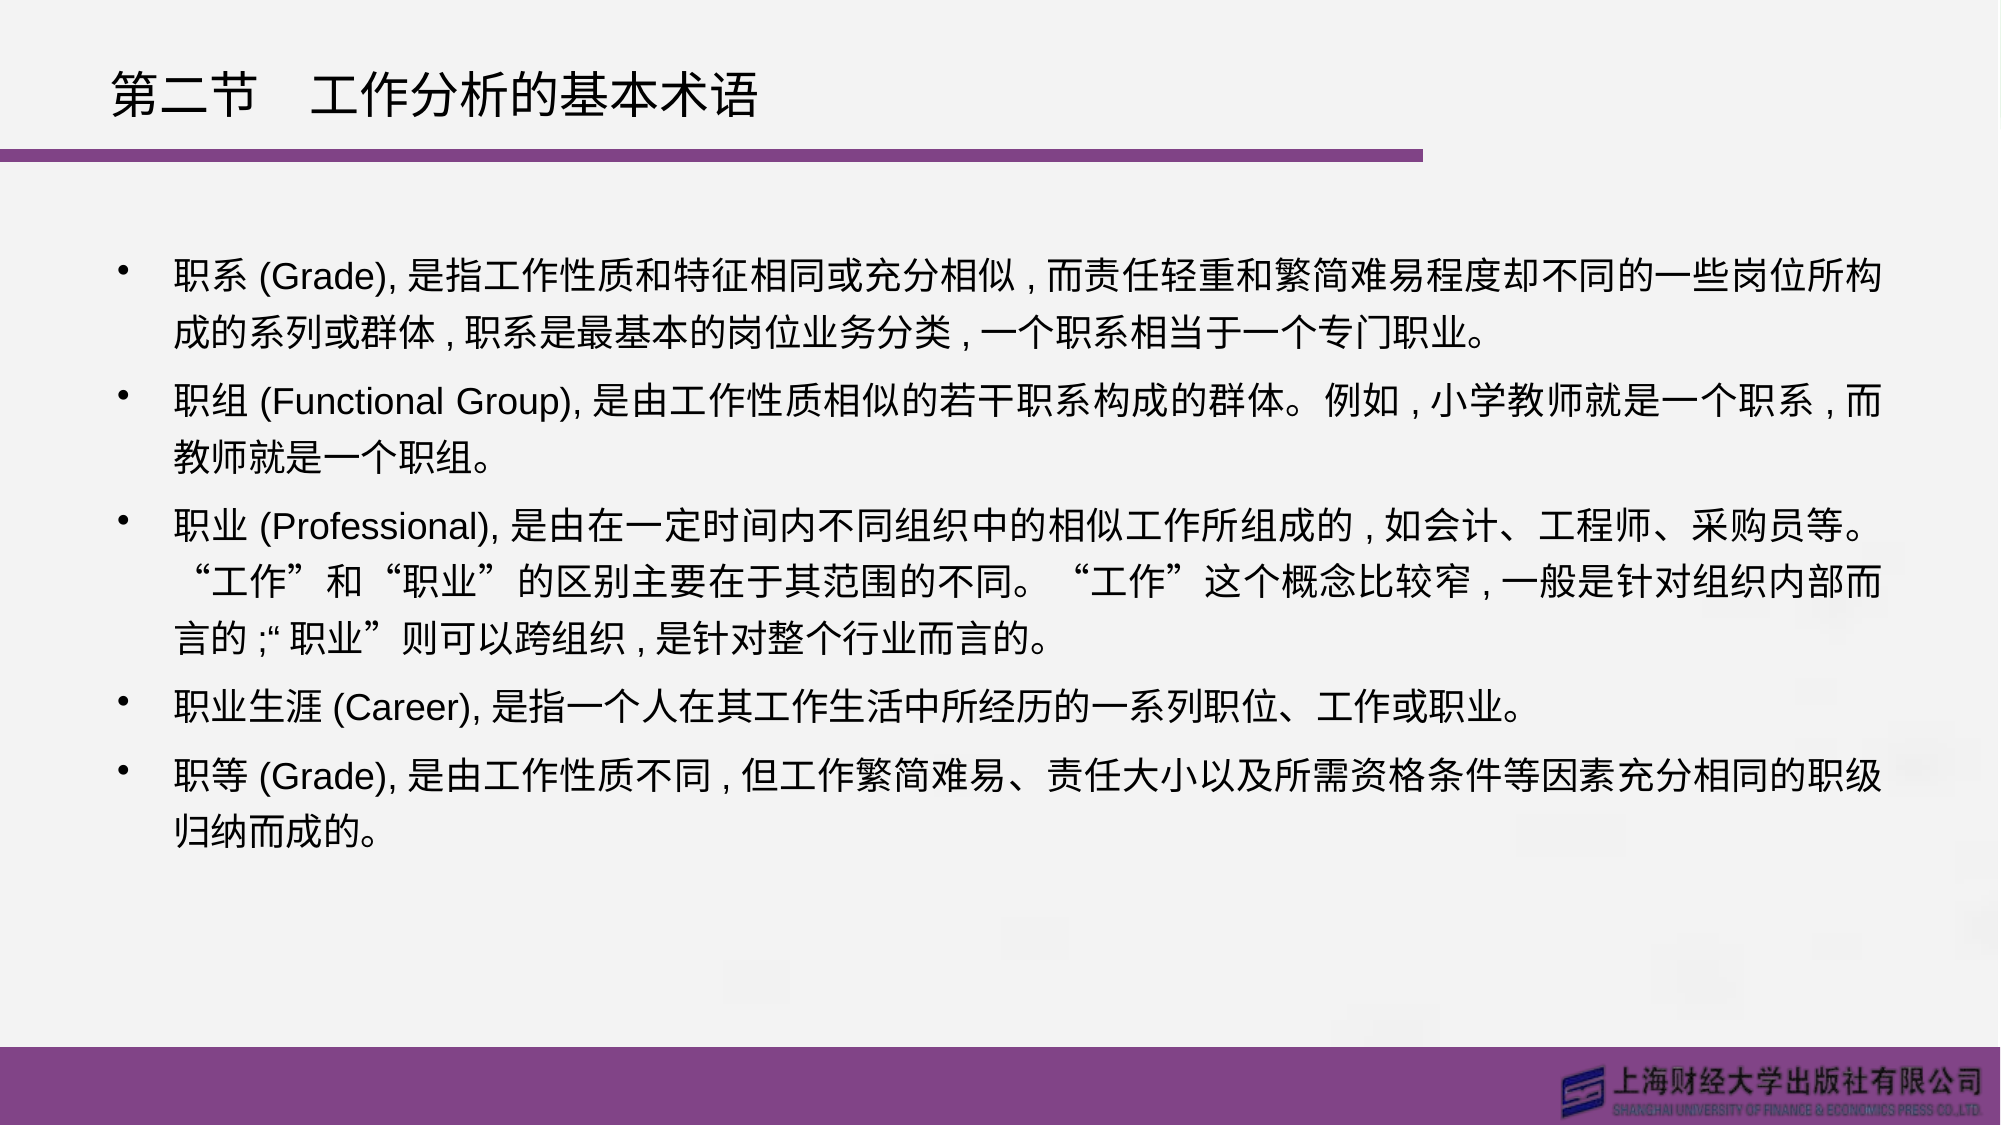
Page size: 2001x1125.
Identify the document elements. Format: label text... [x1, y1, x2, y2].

title 第二节 工作分析的基本术语 [94, 42, 1451, 146]
list 职系(Grade),是指工作性质和特征相同或充分相似,而责任轻重和繁简难易程度却不同的一些岗位所构成的系列或群体,职系是最基本的岗位业务分类,一个职系相当于一个专门职业。 职组(Functional Group),是由工作性质相似的若干职系构成的群体。例如,小学教师就是一个职系,而教师就是一个职组。 职业(Professional),是由在一定时间内不同组织中的相似工作所组成的,如会计、工程师、采购员等。“工作”和“职业”的区别主要在于其范围的不同。“工作”这个概念比较窄,一般是针对组织内部而言的;“职业”则可以跨组织,是针对整个行业而言的。 职业生涯(Career),是指一个人在其工作生活中所经历的一系列职位、工作或职业。 职等(Grade),是由工作性质不同,但工作繁简难易、责任大小以及所需资格条件等因素充分相同的职级归纳而成的。 [102, 233, 1898, 1032]
picture [0, 0, 2001, 1125]
